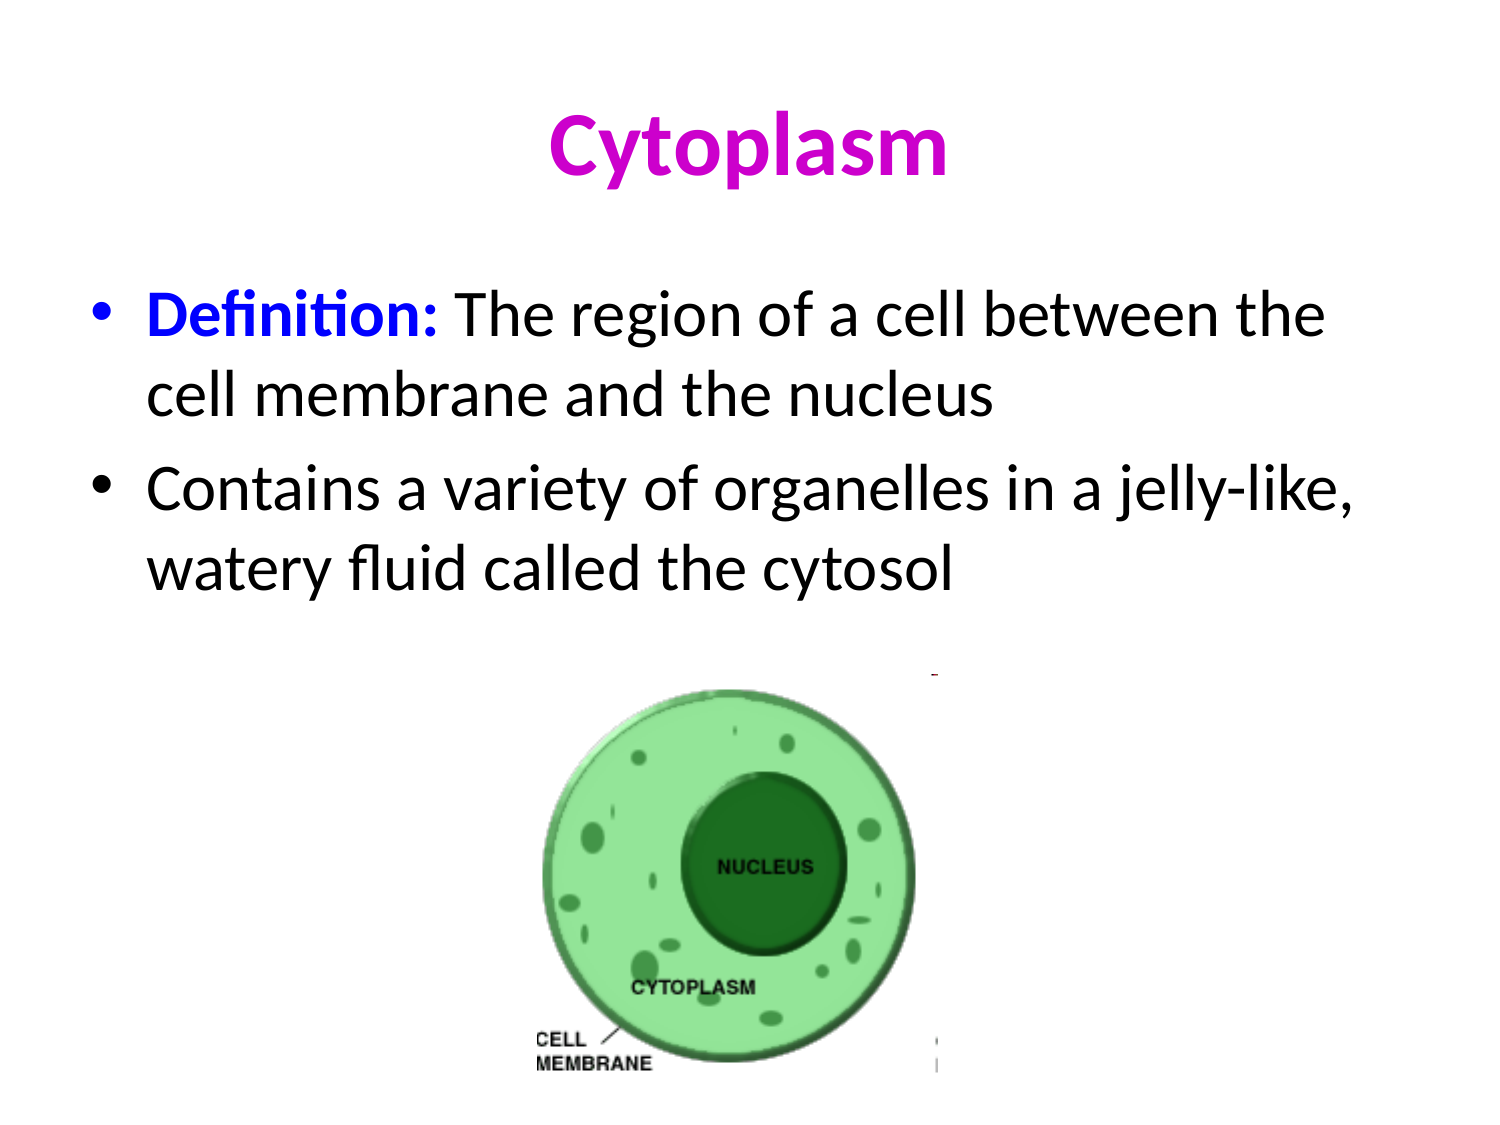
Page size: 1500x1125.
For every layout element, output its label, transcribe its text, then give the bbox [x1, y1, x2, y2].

list Definition: The region of a cell between the cell membrane and the nucleus Contains a variety of organelles in a jelly-like, watery fluid called the cytosol [75, 262, 1425, 1005]
picture [537, 674, 938, 1076]
title Cytoplasm [75, 45, 1425, 233]
